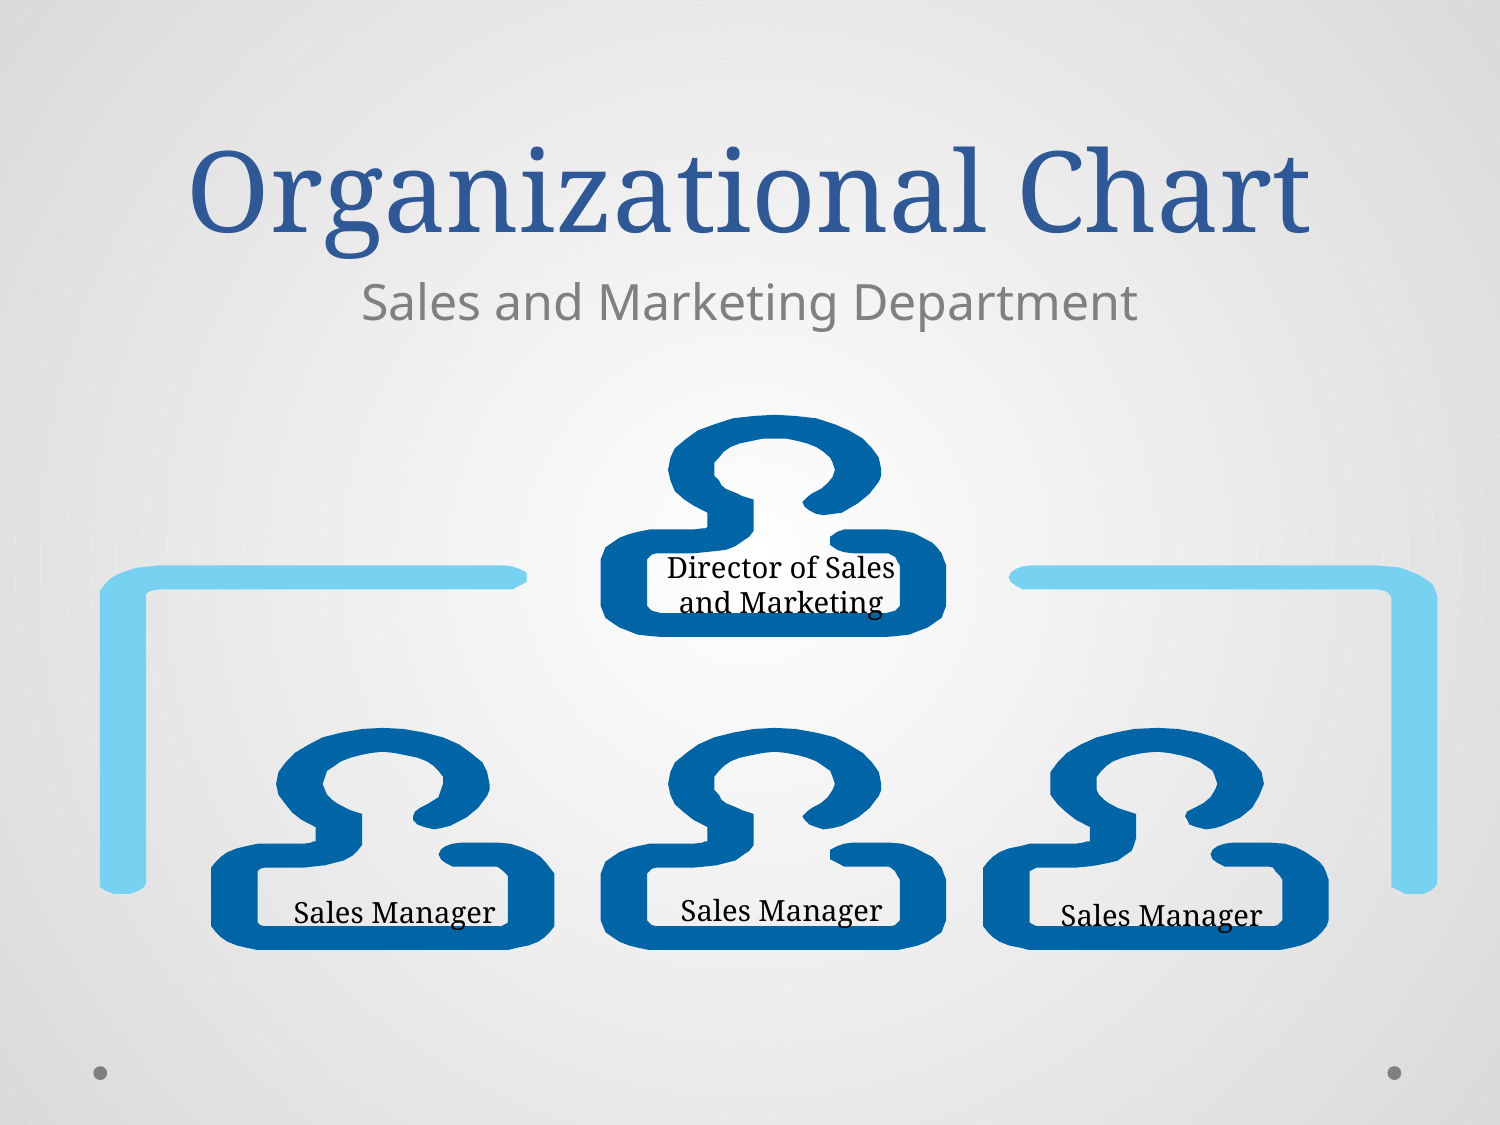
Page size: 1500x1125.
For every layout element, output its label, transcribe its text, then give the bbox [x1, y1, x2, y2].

list Sales and Marketing Department [75, 262, 1425, 1005]
picture [99, 414, 1438, 951]
title Organizational Chart [75, 0, 1425, 262]
